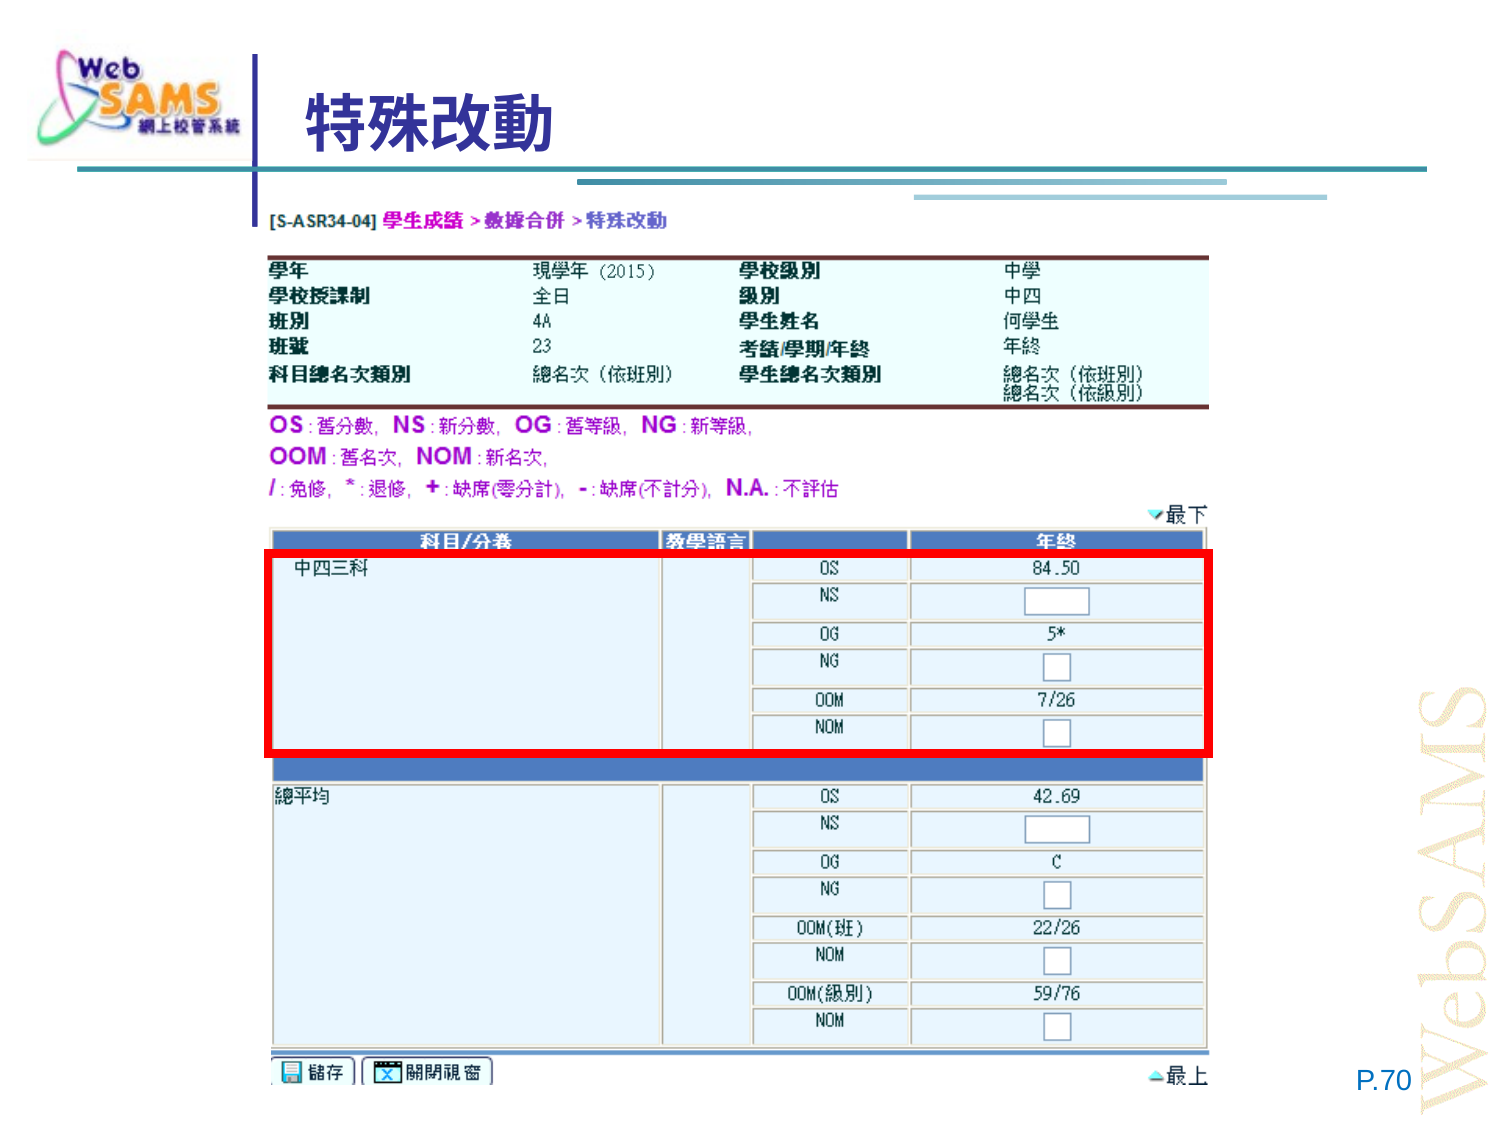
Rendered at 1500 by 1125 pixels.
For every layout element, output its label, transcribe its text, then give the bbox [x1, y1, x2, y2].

picture [27, 29, 253, 161]
title 特殊改動 [289, 41, 1465, 167]
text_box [259, 207, 1211, 1085]
picture [1393, 679, 1500, 1117]
slide_number P.70 [1114, 1028, 1428, 1105]
